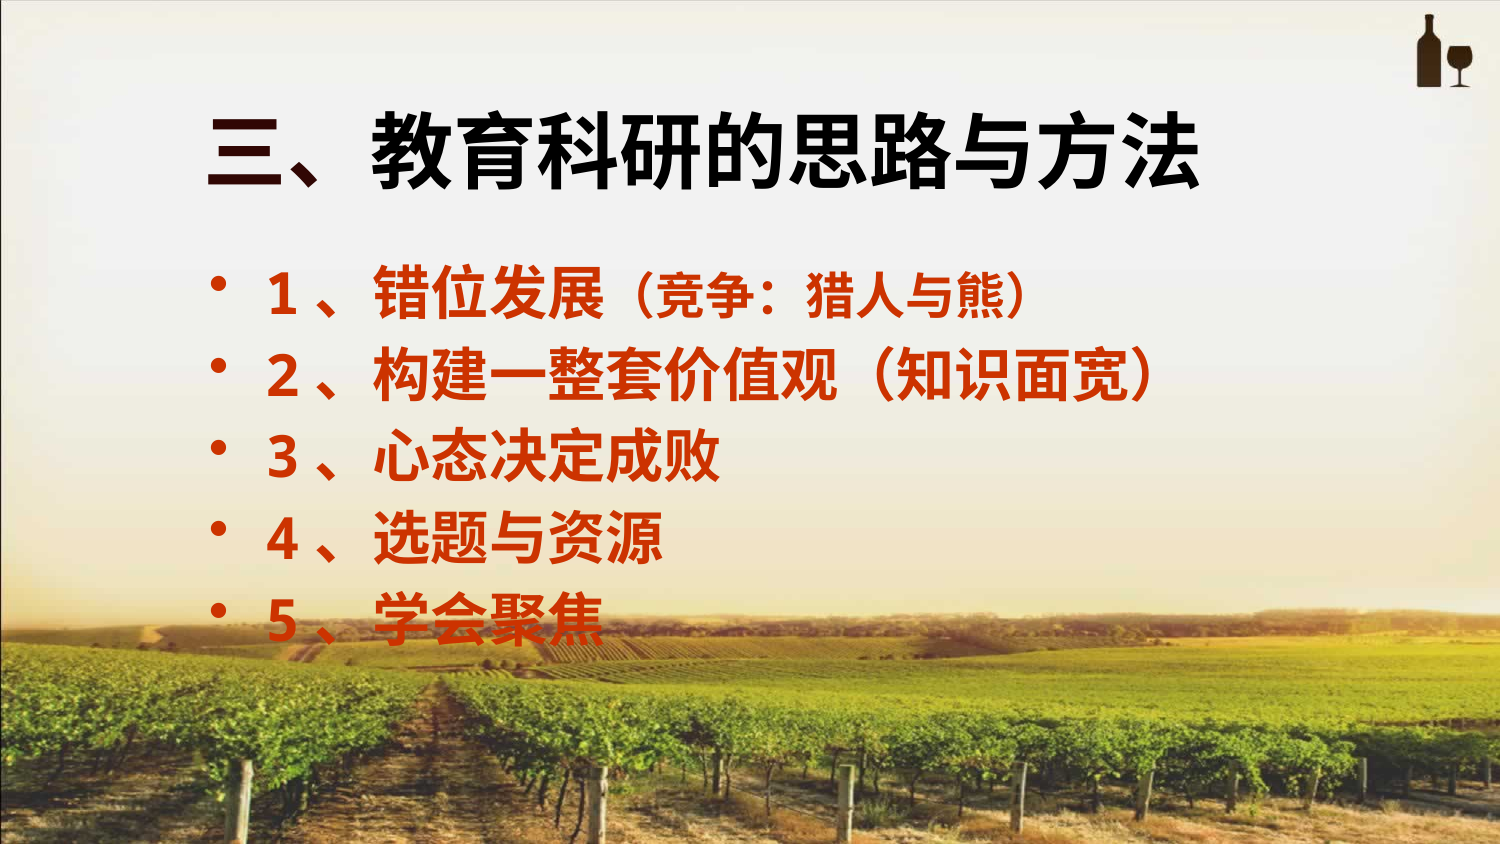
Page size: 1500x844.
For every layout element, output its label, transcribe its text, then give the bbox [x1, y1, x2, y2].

list 1、错位发展（竞争：猎人与熊） 2、构建一整套价值观（知识面宽） 3、心态决定成败 4、选题与资源 5、学会聚焦 [193, 248, 1470, 755]
picture [0, 0, 1500, 844]
title 三、教育科研的思路与方法 [188, 26, 1468, 207]
